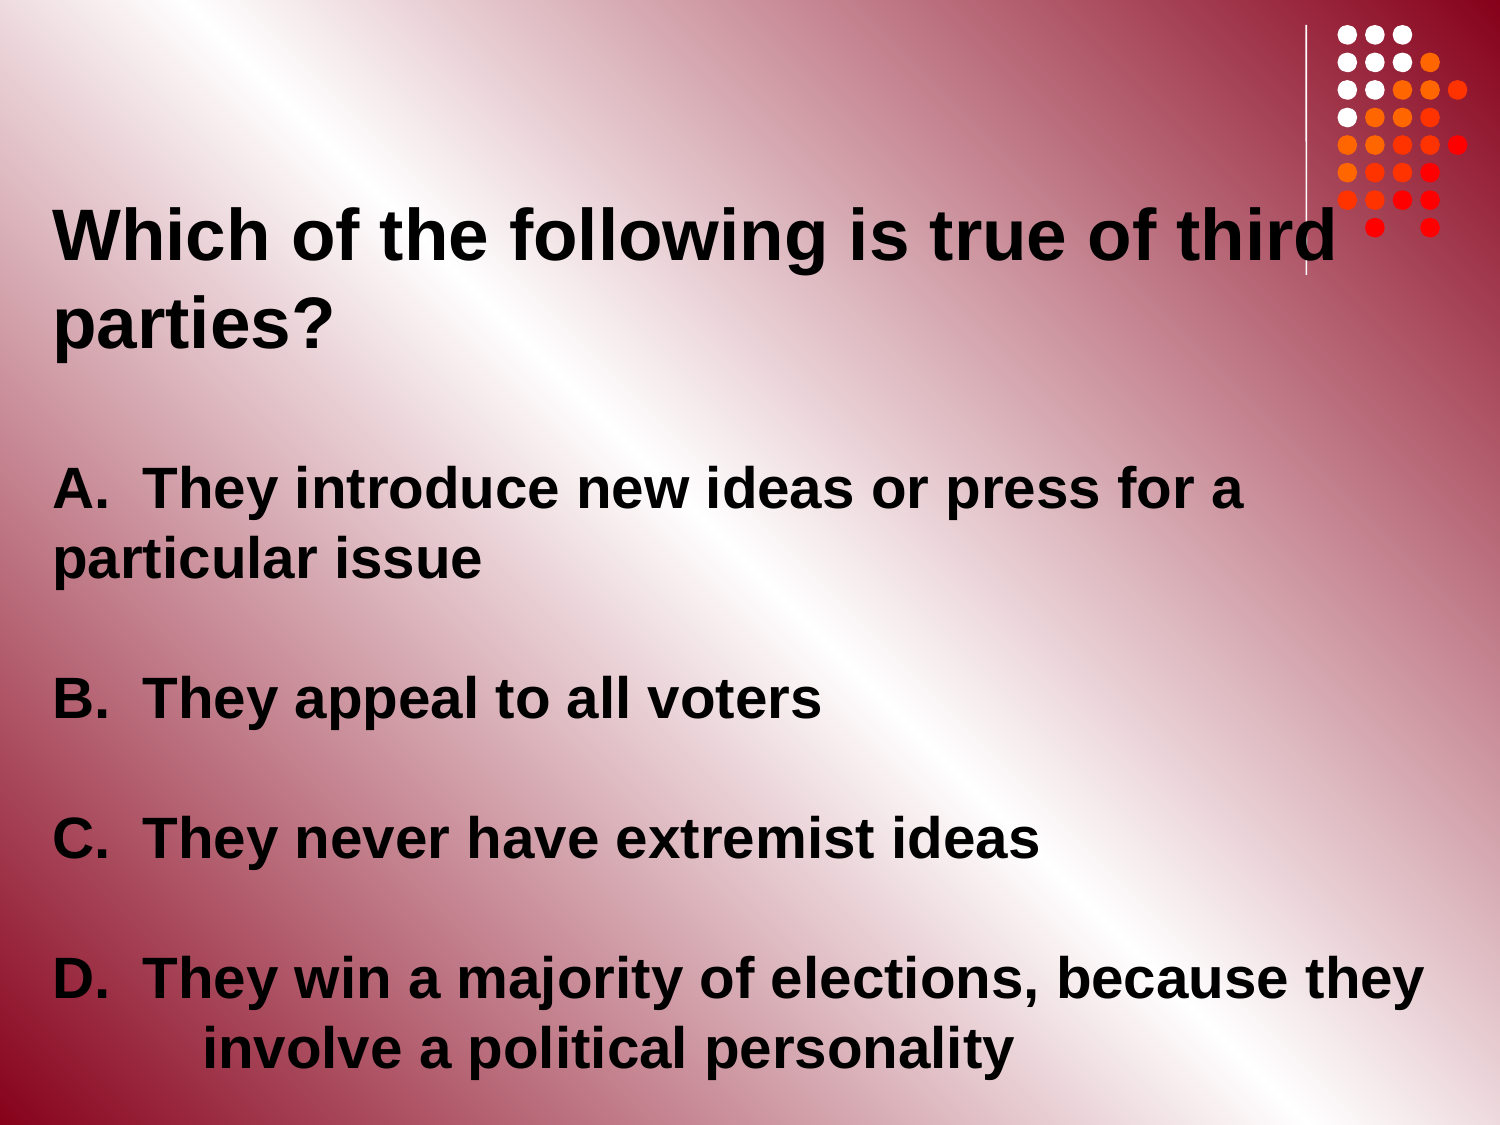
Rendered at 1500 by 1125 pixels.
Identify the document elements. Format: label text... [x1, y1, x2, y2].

text_box Which of the following is true of third parties? A. They introduce new ideas or press for a particular issue B. They appeal to all voters C. They never have extremist ideas D. They win a majority of elections, because they involve a political personality [37, 1049, 1500, 1125]
